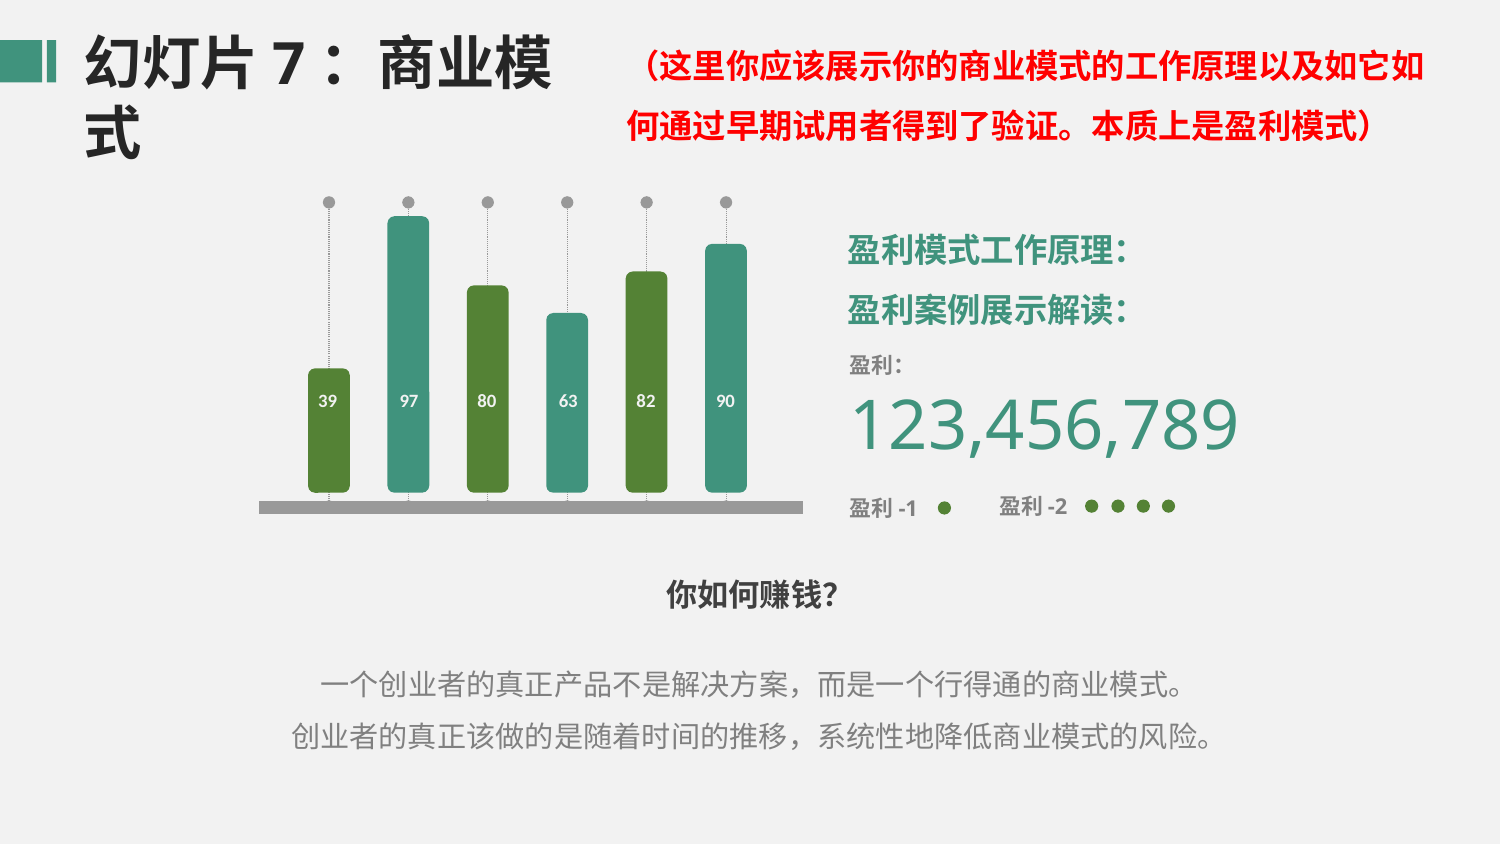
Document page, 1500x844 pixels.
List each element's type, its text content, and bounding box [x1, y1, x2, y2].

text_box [318, 389, 736, 412]
text_box 一个创业者的真正产品不是解决方案，而是一个行得通的商业模式。 创业者的真正该做的是随着时间的推移，系统性地降低商业模式的风险。 [122, 648, 1396, 754]
text_box [1110, 498, 1126, 514]
text_box [1083, 498, 1100, 514]
text_box [1135, 498, 1152, 514]
text_box [1160, 498, 1177, 514]
text_box 盈利模式工作原理： 盈利案例展示解读： [833, 202, 1273, 337]
text_box 盈利： [849, 351, 1027, 378]
text_box 盈利-1 [849, 494, 928, 522]
text_box 123,456,789 [849, 380, 1249, 464]
text_box [936, 500, 953, 516]
text_box 幻灯片7：商业模式 [69, 18, 612, 174]
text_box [0, 40, 57, 83]
text_box （这里你应该展示你的商业模式的工作原理以及如它如何通过早期试用者得到了验证。本质上是盈利模式） [611, 17, 1453, 153]
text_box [259, 202, 804, 508]
text_box 你如何赚钱？ [636, 575, 890, 614]
text_box 盈利-2 [999, 492, 1078, 520]
